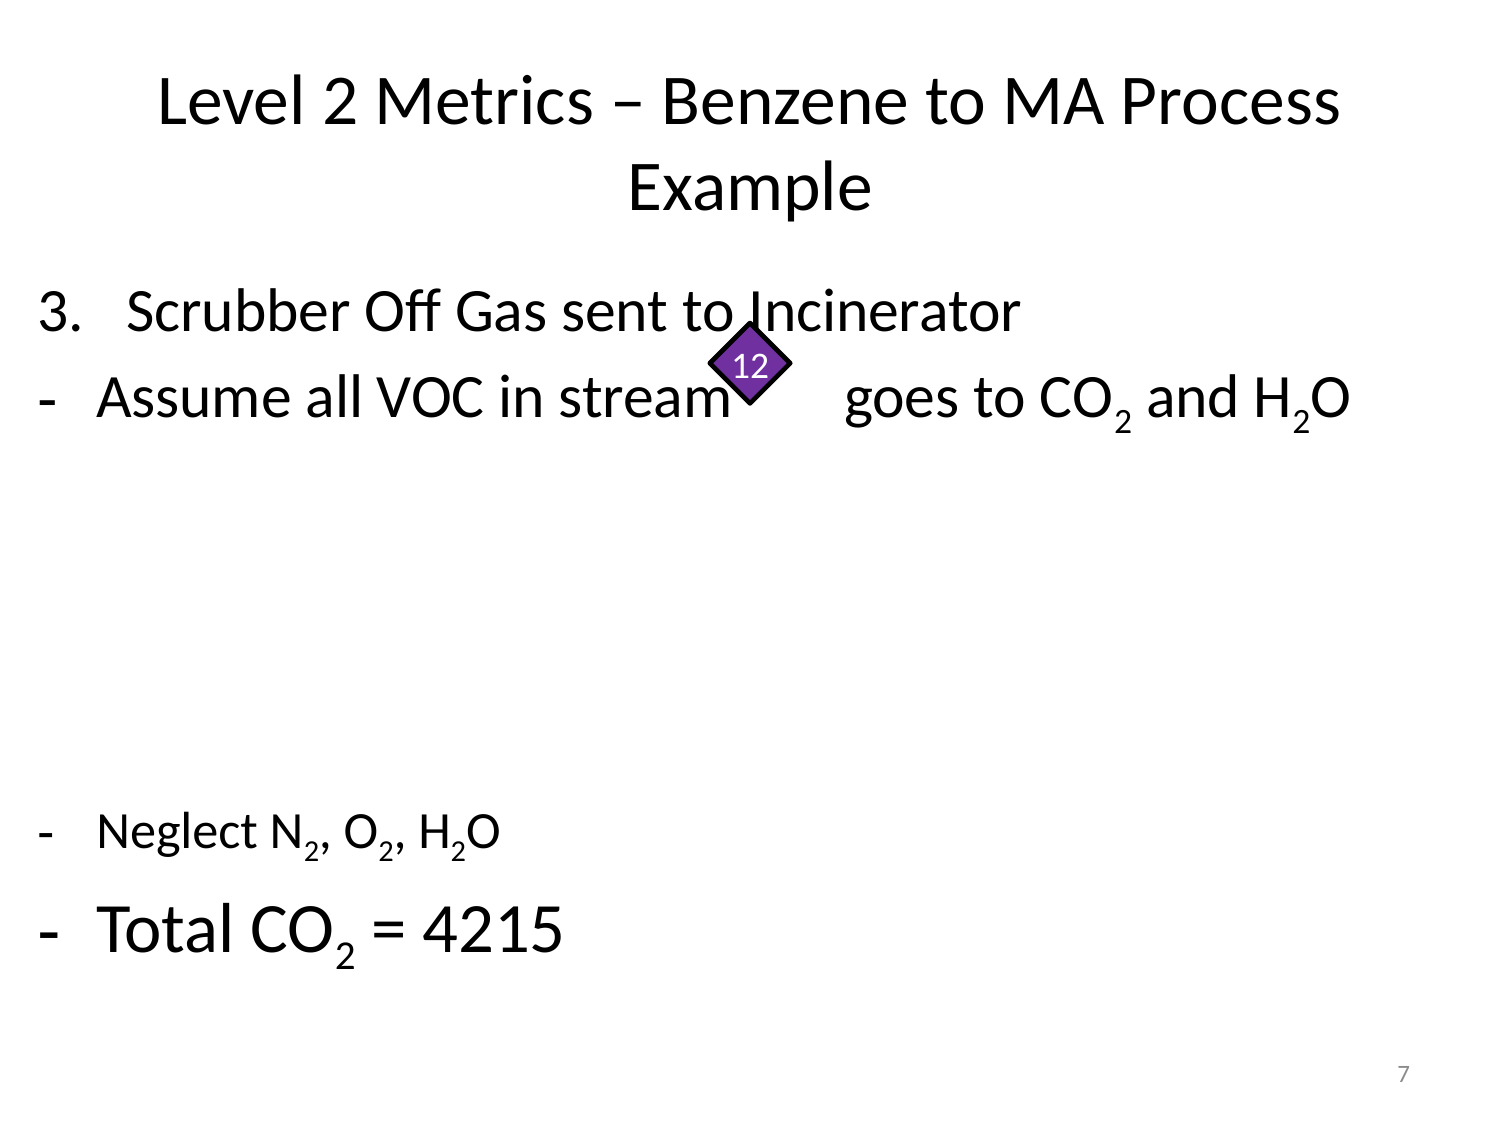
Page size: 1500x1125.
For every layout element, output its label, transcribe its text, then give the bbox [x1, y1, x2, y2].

title Level 2 Metrics – Benzene to MA Process Example [75, 45, 1425, 233]
slide_number 7 [1074, 1042, 1425, 1103]
text_box 12 [707, 320, 793, 406]
